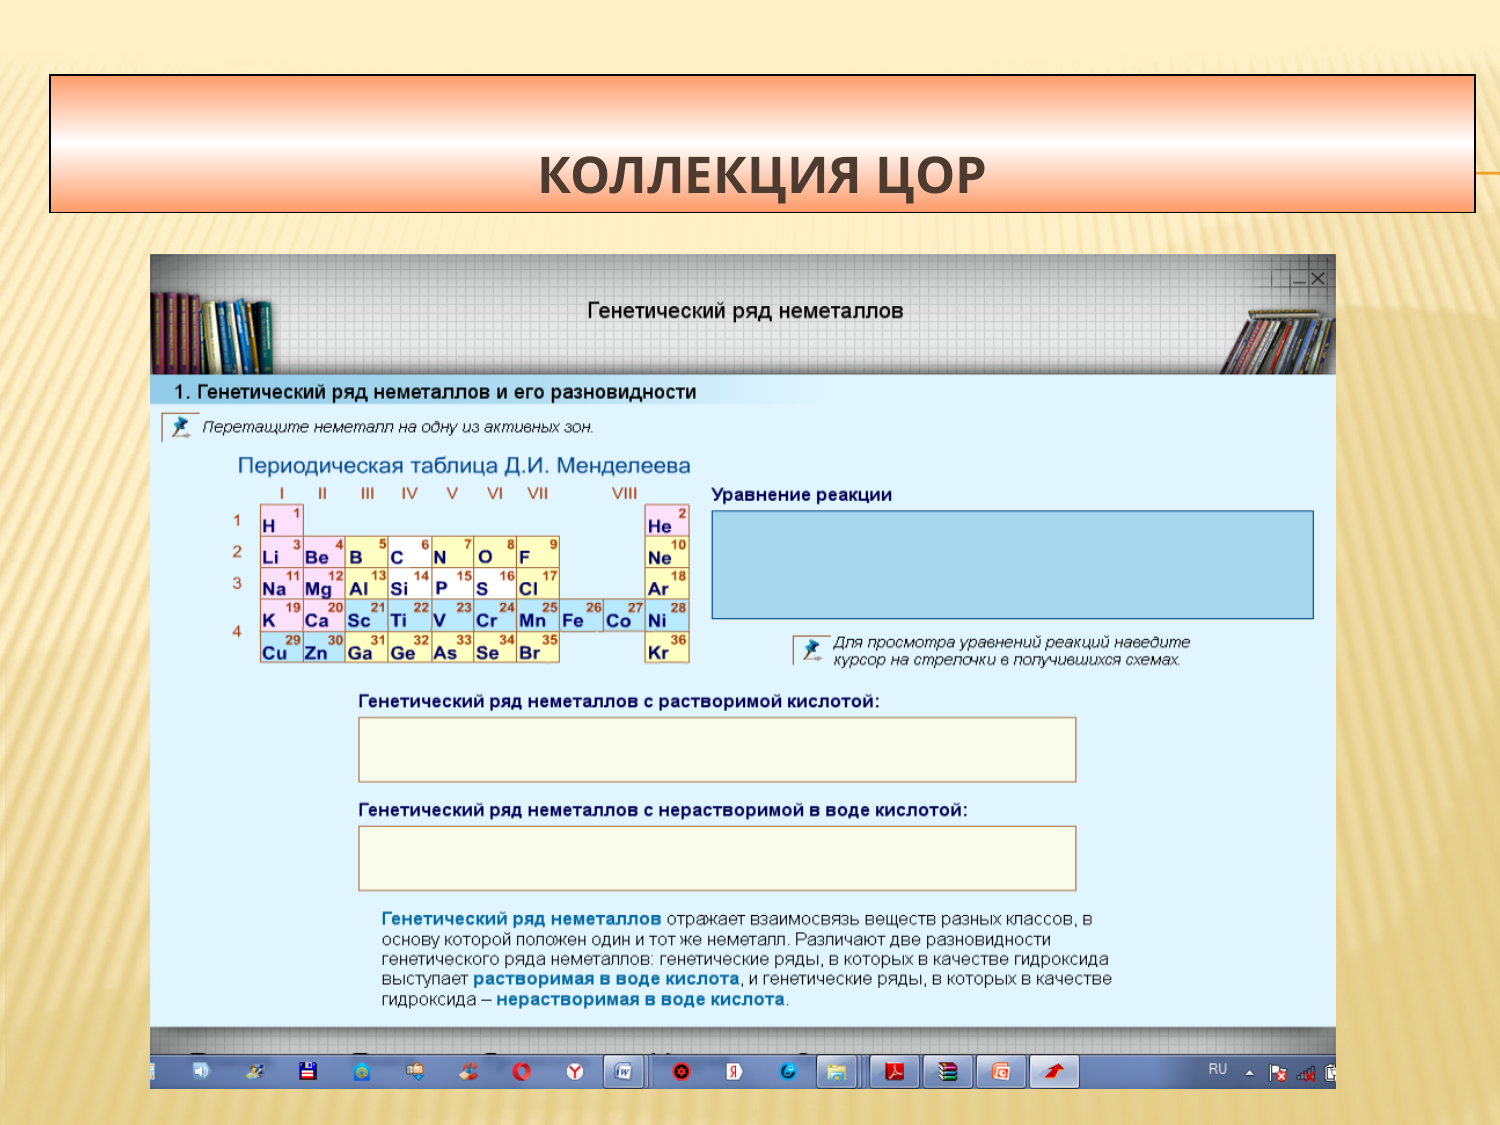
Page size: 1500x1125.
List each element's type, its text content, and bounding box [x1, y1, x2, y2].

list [150, 254, 1337, 1089]
title Коллекция ЦОР [50, 75, 1475, 213]
